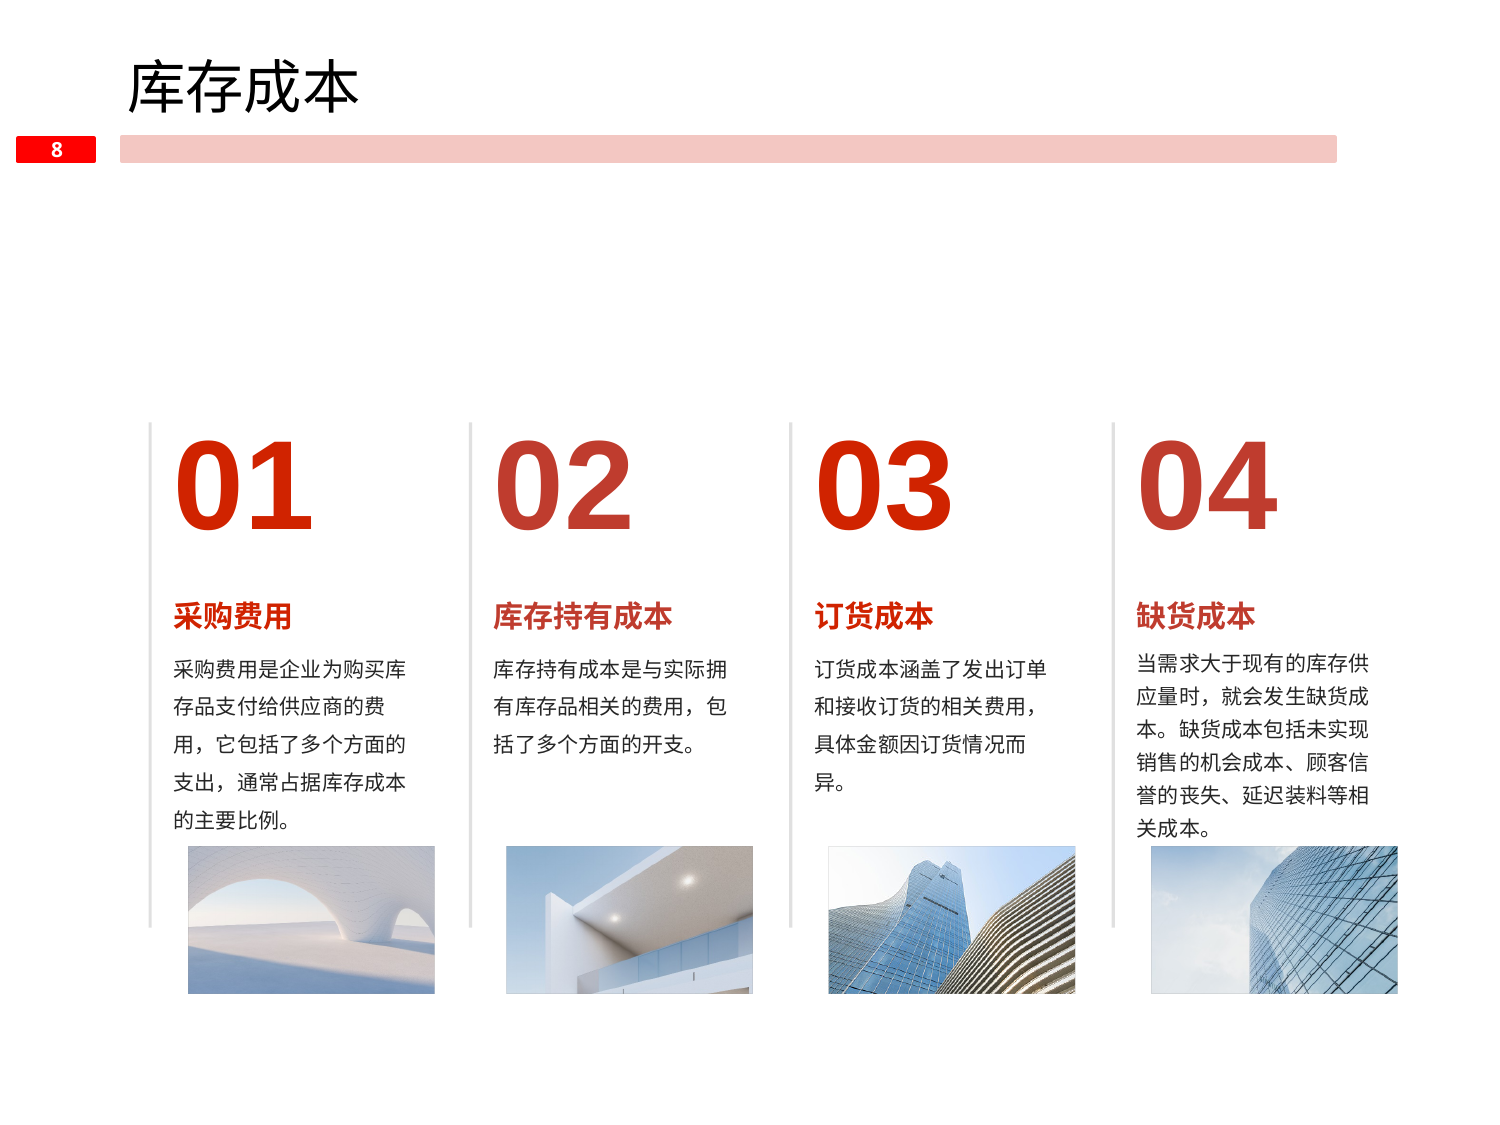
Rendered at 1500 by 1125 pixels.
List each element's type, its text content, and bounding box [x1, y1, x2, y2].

text_box 采购费用 [173, 565, 421, 633]
text_box 订货成本 [814, 565, 1061, 633]
text_box 缺货成本 [1136, 565, 1384, 633]
text_box 04 [1136, 422, 1288, 536]
text_box 库存持有成本 [493, 565, 741, 633]
text_box 02 [493, 422, 646, 536]
text_box 订货成本涵盖了发出订单和接收订货的相关费用，具体金额因订货情况而异。 [814, 643, 1061, 773]
text_box [17, 129, 97, 189]
text_box 库存成本 [112, 42, 376, 128]
text_box 采购费用是企业为购买库存品支付给供应商的费用，它包括了多个方面的支出，通常占据库存成本的主要比例。 [173, 643, 421, 773]
picture [1150, 845, 1398, 995]
text_box 03 [814, 422, 966, 536]
picture [506, 845, 754, 995]
picture [828, 845, 1076, 995]
text_box 库存持有成本是与实际拥有库存品相关的费用，包括了多个方面的开支。 [493, 643, 741, 773]
text_box 01 [173, 422, 325, 536]
picture [187, 845, 435, 995]
text_box 当需求大于现有的库存供应量时，就会发生缺货成本。缺货成本包括未实现销售的机会成本、顾客信誉的丧失、延迟装料等相关成本。 [1136, 643, 1384, 773]
